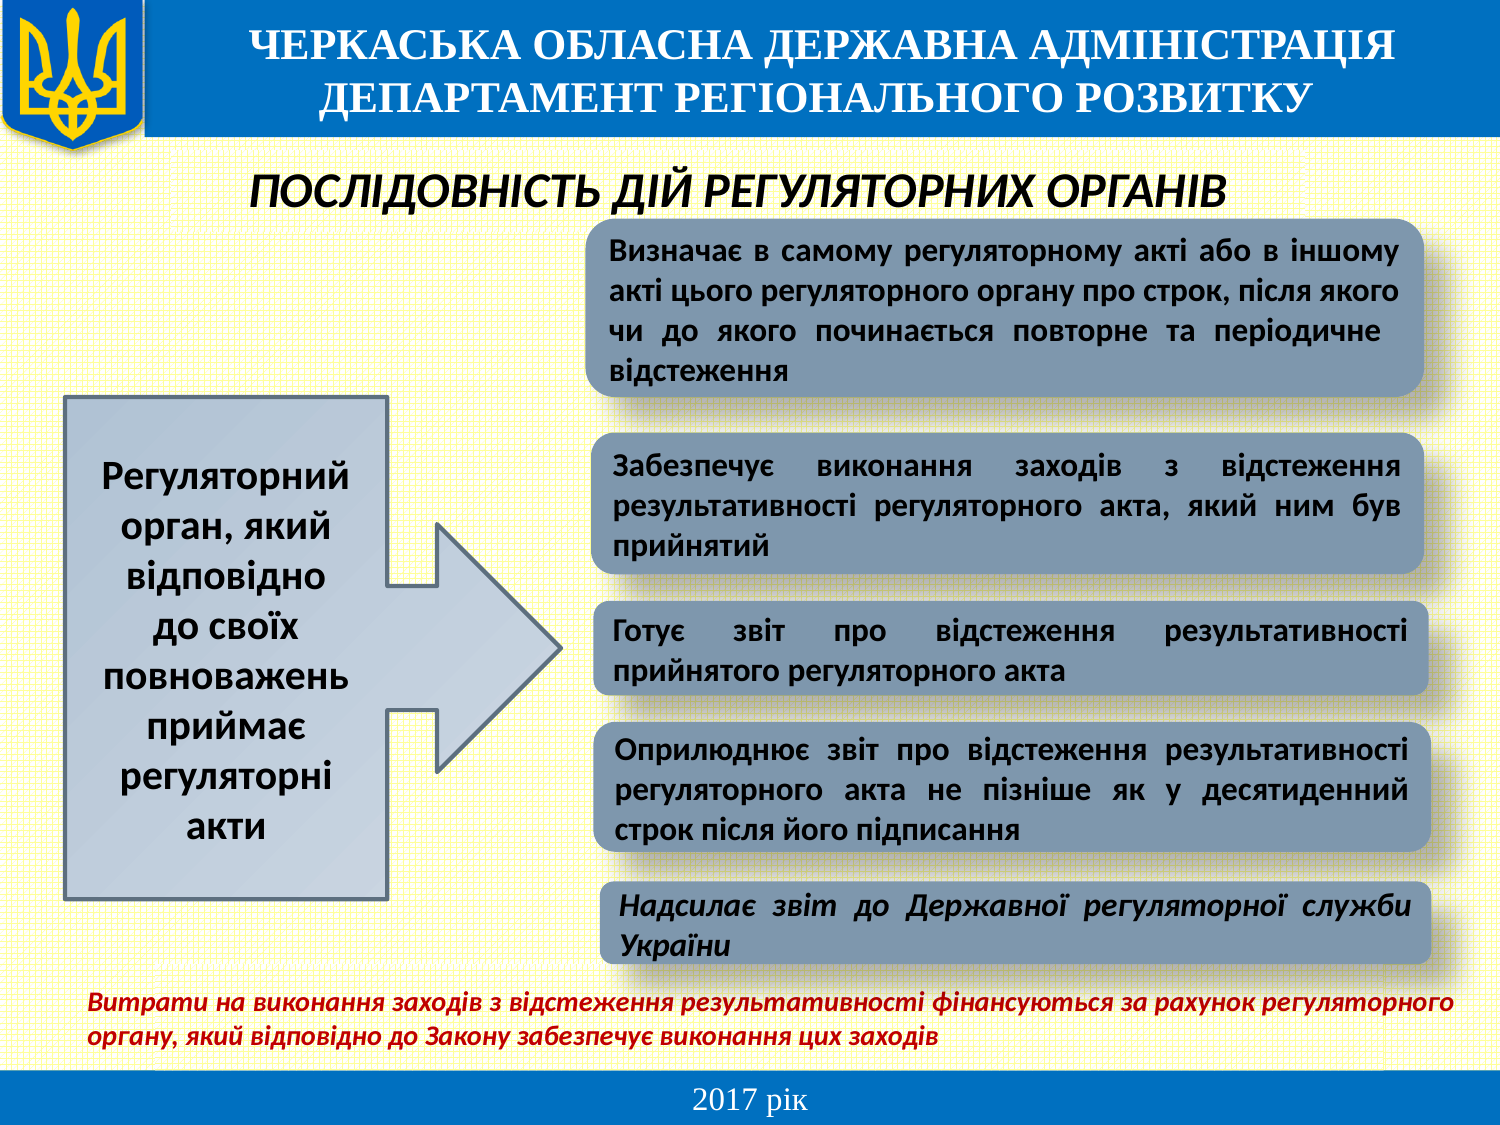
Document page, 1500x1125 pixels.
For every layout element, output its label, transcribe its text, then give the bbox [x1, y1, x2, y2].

text_box Надсилає звіт до Державної регуляторної служби України [597, 879, 1434, 967]
text_box Регуляторний орган, який відповідно до своїх повноважень приймає регуляторні акти [62, 394, 564, 902]
list Витрати на виконання заходів з відстеження результативності фінансуються за рахунок регуляторного органу, який відповідно до Закону забезпечує виконання цих заходів [72, 975, 1471, 1059]
text_box Готує звіт про відстеження результативності прийнятого регуляторного акта [591, 598, 1431, 698]
list 2017 рік [0, 1070, 1500, 1125]
text_box Визначає в самому регуляторному акті або в іншому акті цього регуляторного органу про строк, після якого чи до якого починається повторне та періодичне відстеження [583, 216, 1427, 400]
text_box Оприлюднює звіт про відстеження результативності регуляторного акта не пізніше як у десятиденний строк після його підписання [591, 719, 1434, 854]
text_box [155, 964, 607, 975]
text_box Забезпечує виконання заходів з відстеження результативності регуляторного акта, який ним був прийнятий [588, 430, 1427, 577]
title ЧЕРКАСЬКА ОБЛАСНА ДЕРЖАВНА АДМІНІСТРАЦІЯ ДЕПАРТАМЕНТ РЕГІОНАЛЬНОГО РОЗВИТКУ [151, 0, 1500, 138]
text_box ПОСЛІДОВНІСТЬ ДІЙ РЕГУЛЯТОРНИХ ОРГАНІВ [171, 150, 1306, 232]
picture [0, 0, 145, 151]
text_box [155, 1059, 1384, 1071]
